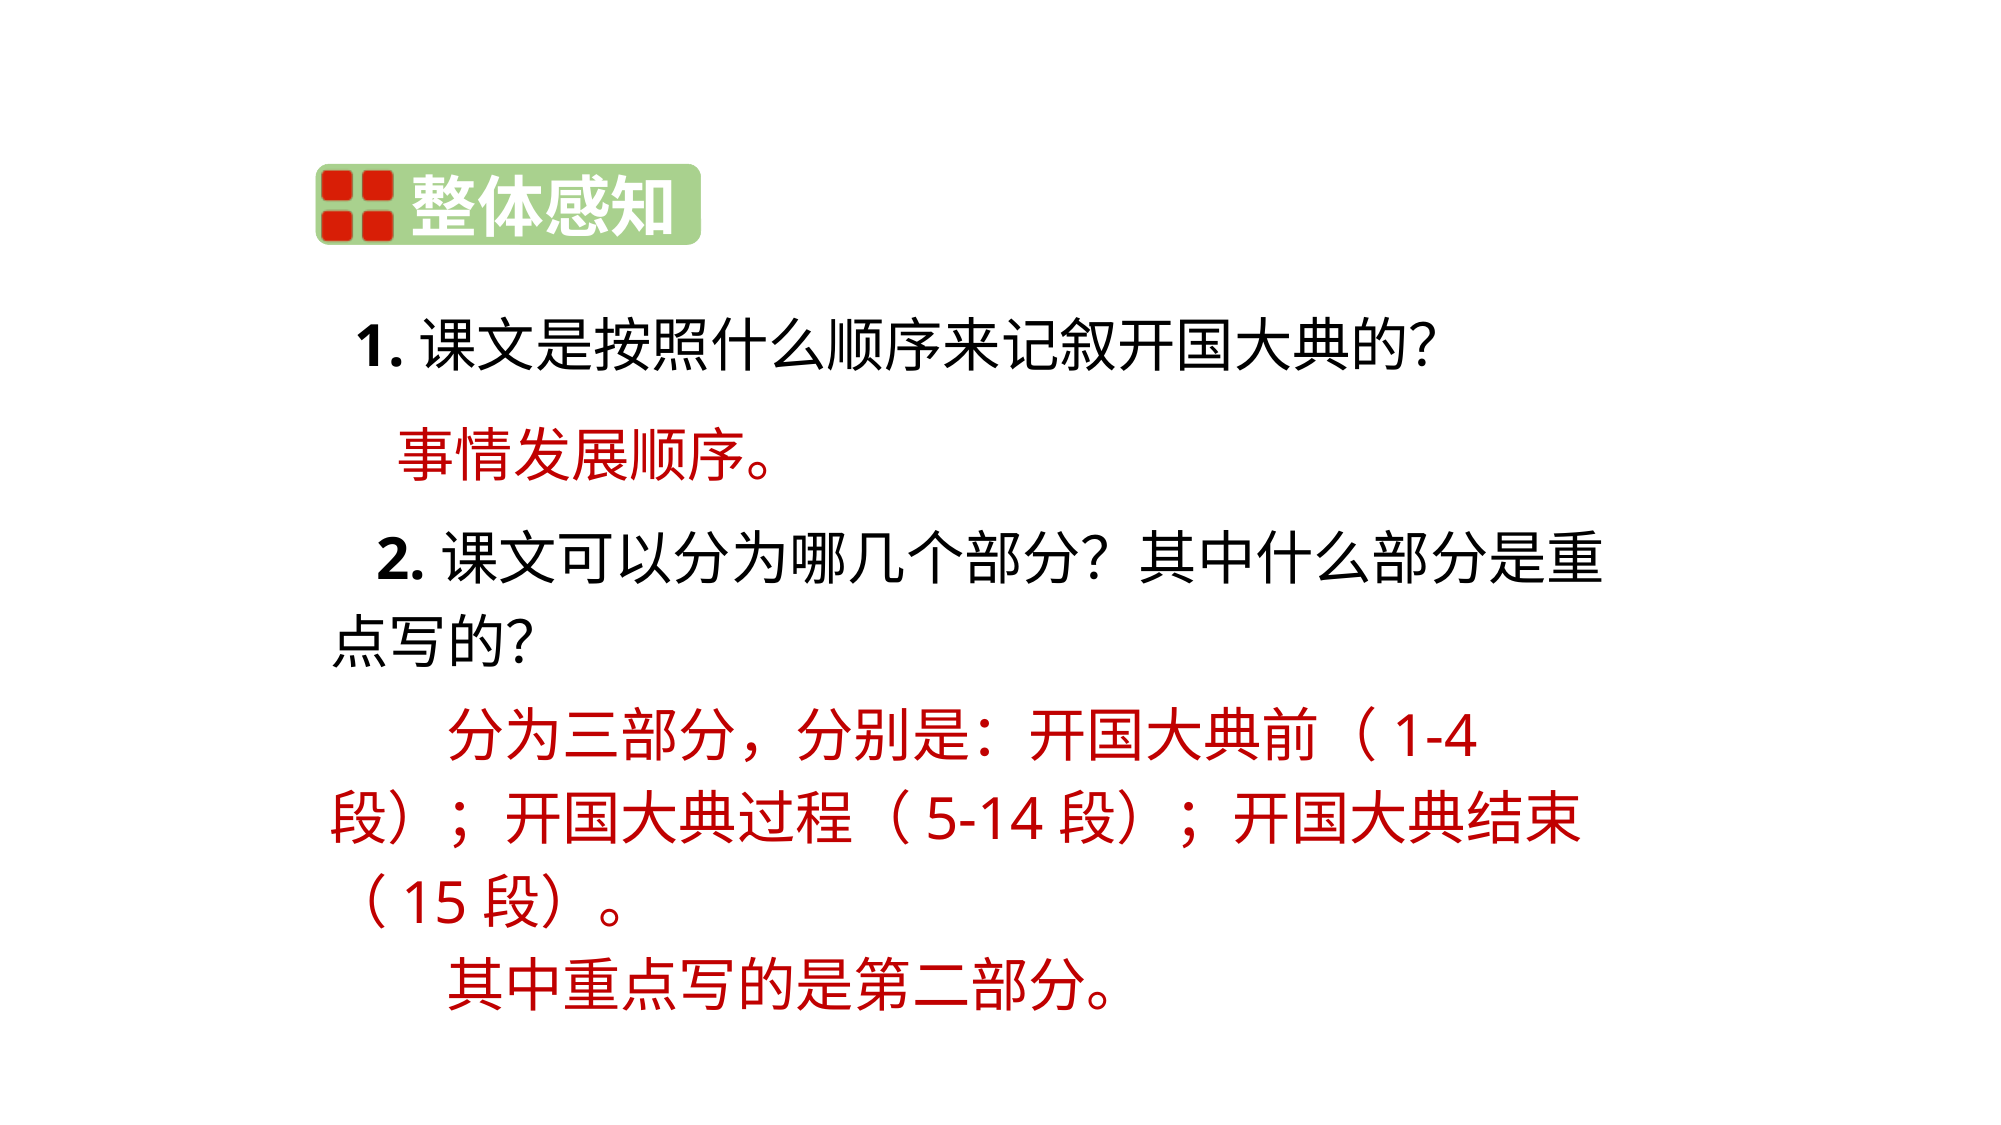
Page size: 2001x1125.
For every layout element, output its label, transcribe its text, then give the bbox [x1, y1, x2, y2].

text_box 整体感知 [396, 157, 701, 253]
picture [314, 163, 400, 249]
text_box 分为三部分，分别是：开国大典前（1-4段）；开国大典过程（5-14段）；开国大典结束（15段）。 其中重点写的是第二部分。 [314, 677, 1618, 1026]
text_box 事情发展顺序。 [315, 410, 1710, 496]
text_box 2.课文可以分为哪几个部分？其中什么部分是重点写的？ [315, 500, 1654, 625]
list 1.课文是按照什么顺序来记叙开国大典的？ [297, 310, 1692, 473]
